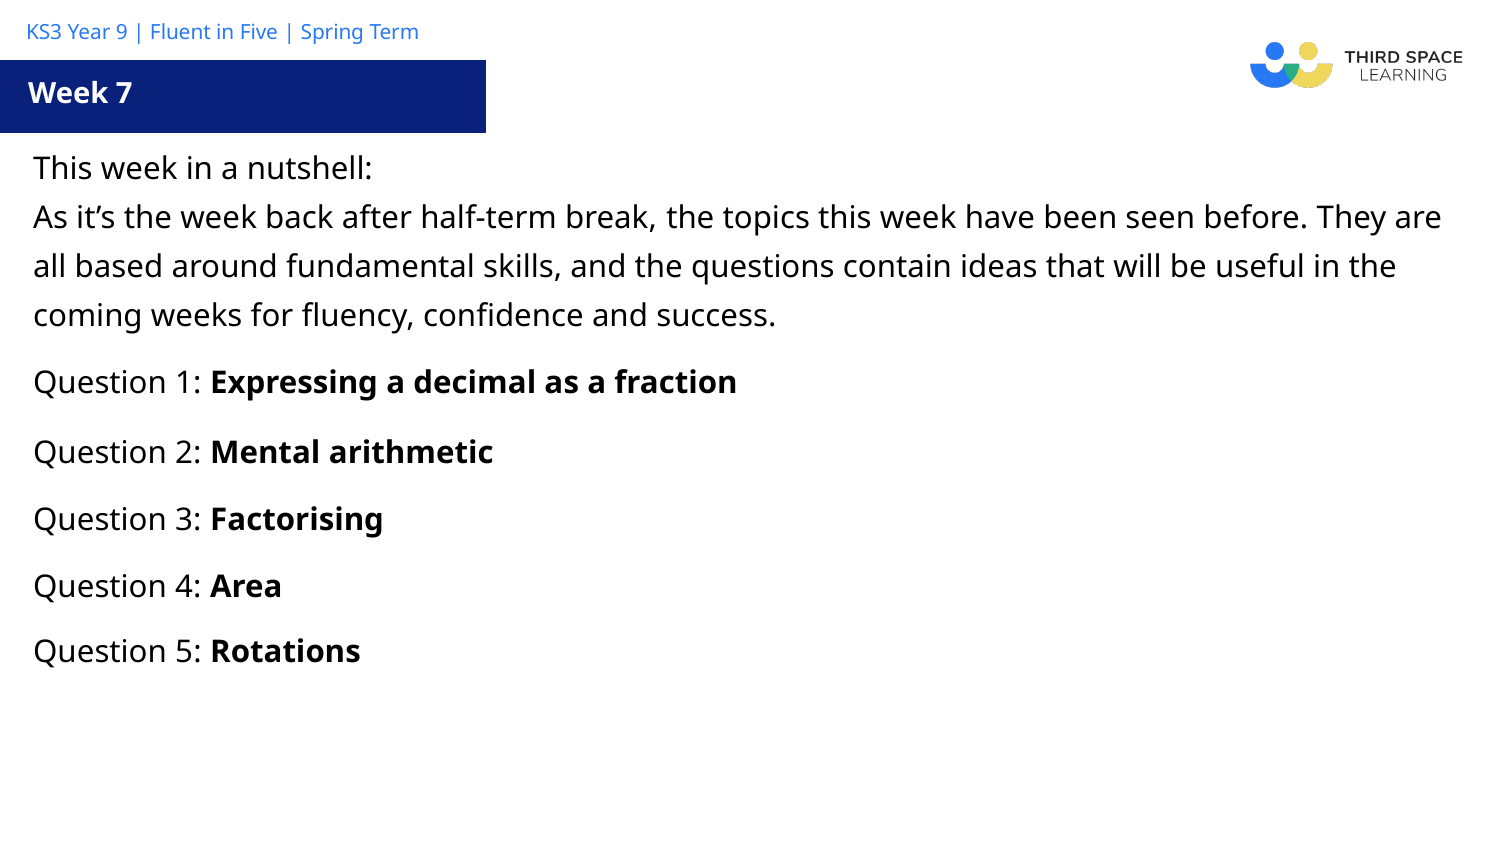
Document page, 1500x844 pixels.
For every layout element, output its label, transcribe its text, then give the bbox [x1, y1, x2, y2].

table_cell Question 2: Mental arithmetic [29, 407, 1478, 475]
table_header This week in a nutshell: As it’s the week back after half-term break, the topics this week have been seen before. They are all based around fundamental skills, and the questions contain ideas that will be useful in the coming weeks for fluency, confidence and success. [29, 137, 1478, 338]
table_cell Question 5: Rotations [29, 610, 1478, 674]
table_cell Question 1: Expressing a decimal as a fraction [29, 340, 1478, 405]
text_box Week 7 [13, 59, 383, 125]
picture [1250, 33, 1465, 99]
table_cell Question 3: Factorising [29, 477, 1478, 542]
table_cell Question 4: Area [29, 544, 1478, 609]
